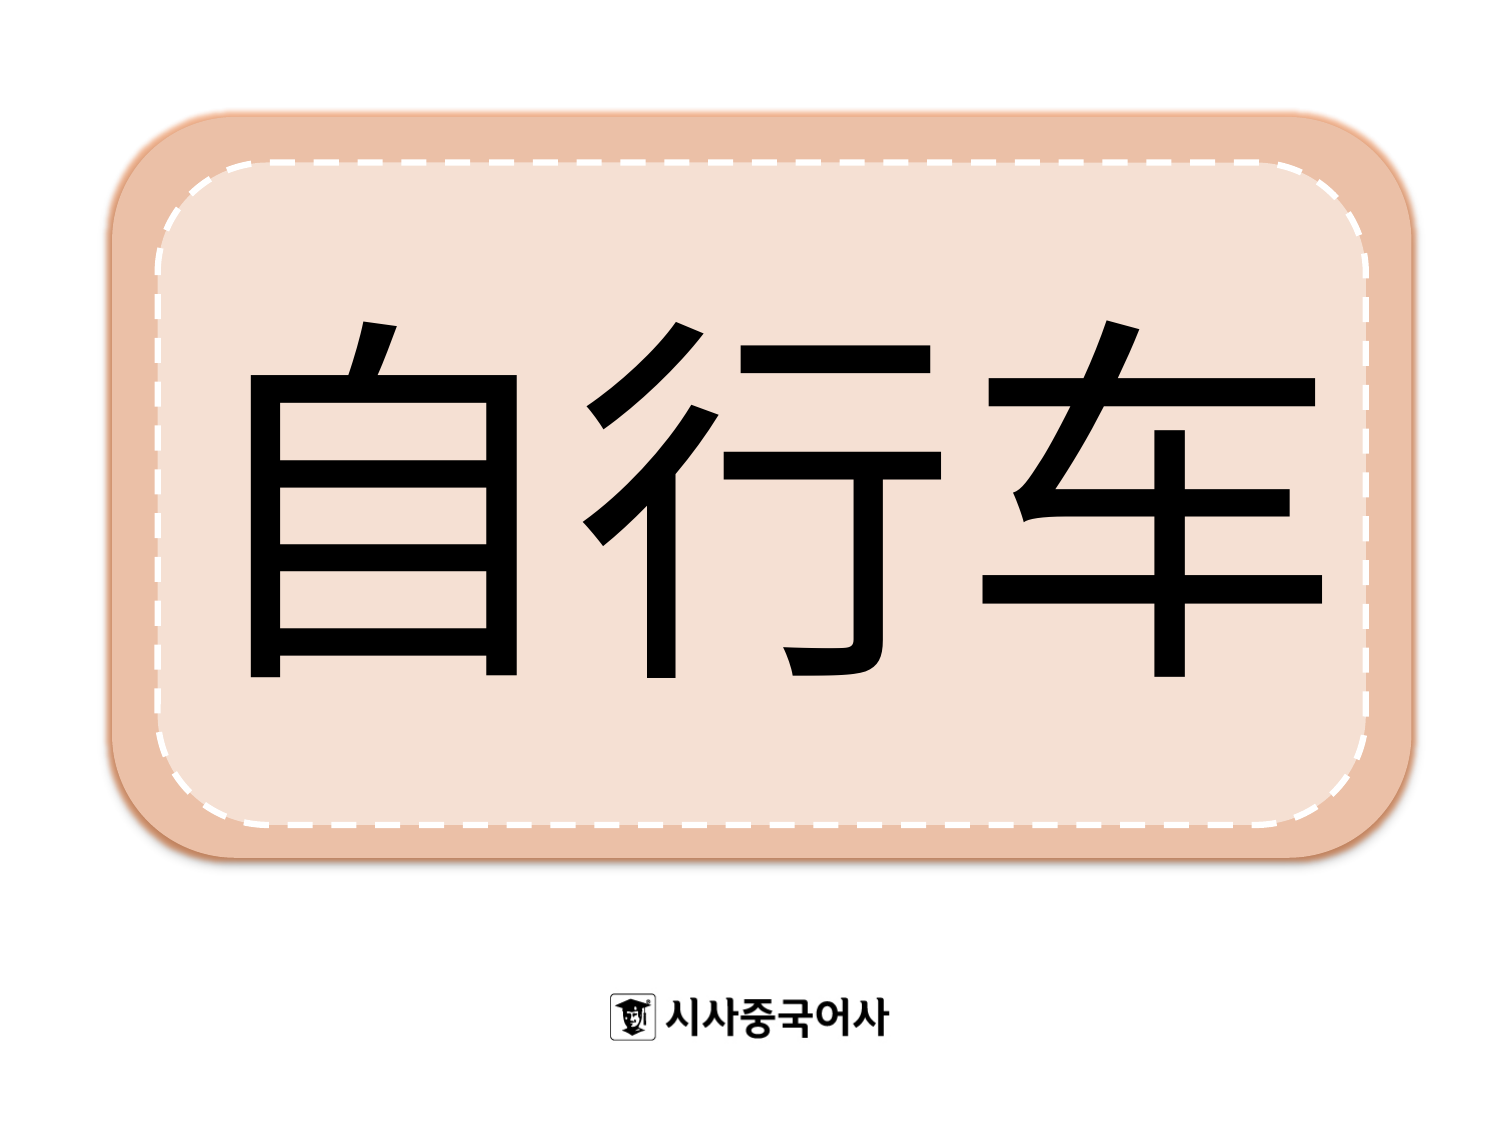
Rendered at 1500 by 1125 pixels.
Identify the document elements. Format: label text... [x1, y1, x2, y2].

picture [602, 987, 898, 1047]
text_box 自行车 [162, 160, 1371, 824]
